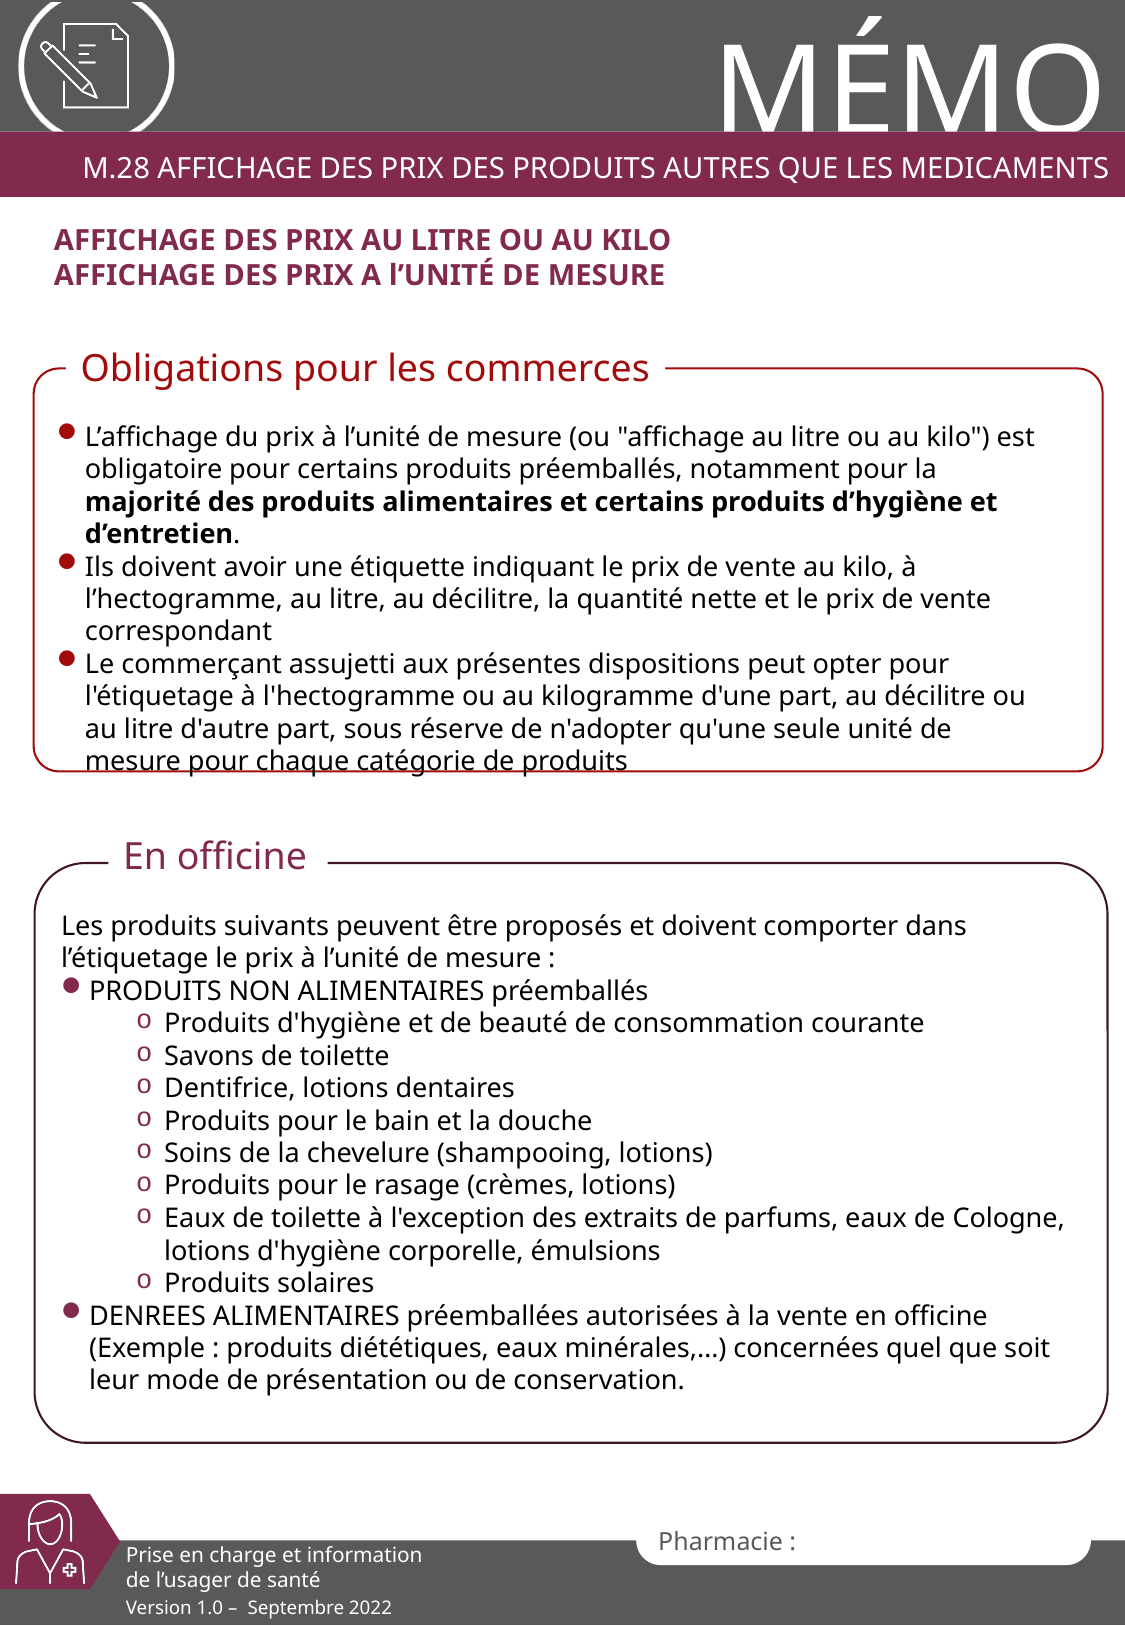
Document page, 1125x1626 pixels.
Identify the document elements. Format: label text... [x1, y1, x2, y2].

text_box [33, 861, 1109, 1444]
text_box En officine [108, 824, 328, 885]
picture [18, 2, 175, 131]
text_box M.28 Affichage des prix des produits autres que les MEDICAMENTS [36, 145, 1125, 192]
picture [0, 1492, 100, 1592]
text_box L’affichage du prix à l’unité de mesure (ou "affichage au litre ou au kilo") est obligatoire pour certains produits préemballés, notamment pour la majorité des produits alimentaires et certains produits d’hygiène et d’entretien. Ils doivent avoir une étiquette indiquant le prix de vente au kilo, à l’hectogramme, au litre, au décilitre, la quantité nette et le prix de vente correspondant Le commerçant assujetti aux présentes dispositions peut opter pour l'étiquetage à l'hectogramme ou au kilogramme d'une part, au décilitre ou au litre d'autre part, sous réserve de n'adopter qu'une seule unité de mesure pour chaque catégorie de produits [42, 411, 1060, 784]
text_box AFFICHAGE DES PRIX AU LITRE OU AU KILO AFFICHAGE DES PRIX A l’UNITÉ DE MESURE [39, 213, 688, 299]
text_box [32, 367, 1104, 773]
text_box Les produits suivants peuvent être proposés et doivent comporter dans l’étiquetage le prix à l’unité de mesure : PRODUITS NON ALIMENTAIRES préemballés Produits d'hygiène et de beauté de consommation courante Savons de toilette Dentifrice, lotions dentaires Produits pour le bain et la douche Soins de la chevelure (shampooing, lotions) Produits pour le rasage (crèmes, lotions) Eaux de toilette à l'exception des extraits de parfums, eaux de Cologne, lotions d'hygiène corporelle, émulsions Produits solaires DENREES ALIMENTAIRES préemballées autorisées à la vente en officine (Exemple : produits diététiques, eaux minérales,…) concernées quel que soit leur mode de présentation ou de conservation. [46, 900, 1096, 1403]
text_box Obligations pour les commerces [65, 336, 666, 397]
